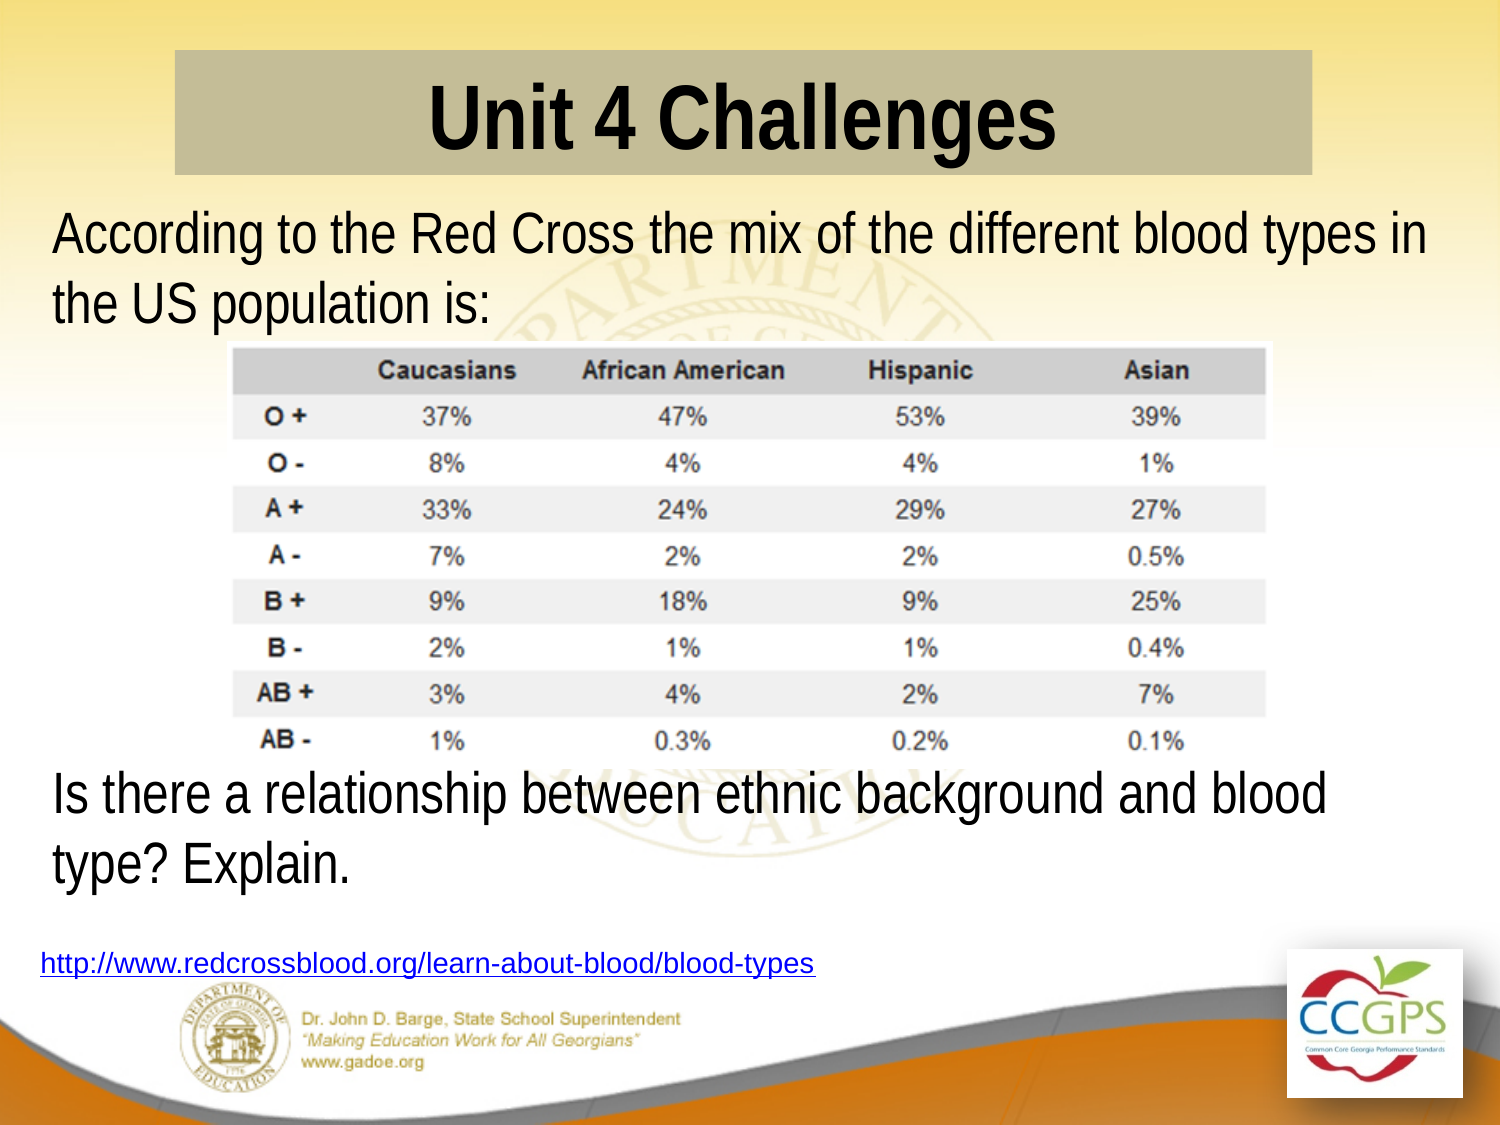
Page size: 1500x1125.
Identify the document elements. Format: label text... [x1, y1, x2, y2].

list According to the Red Cross the mix of the different blood types in the US population is: Is there a relationship between ethnic background and blood type? Explain. [37, 187, 1463, 951]
text_box http://www.redcrossblood.org/learn-about-blood/blood-types [25, 937, 831, 988]
picture [0, 0, 1500, 1125]
title Unit 4 Challenges [174, 49, 1313, 176]
